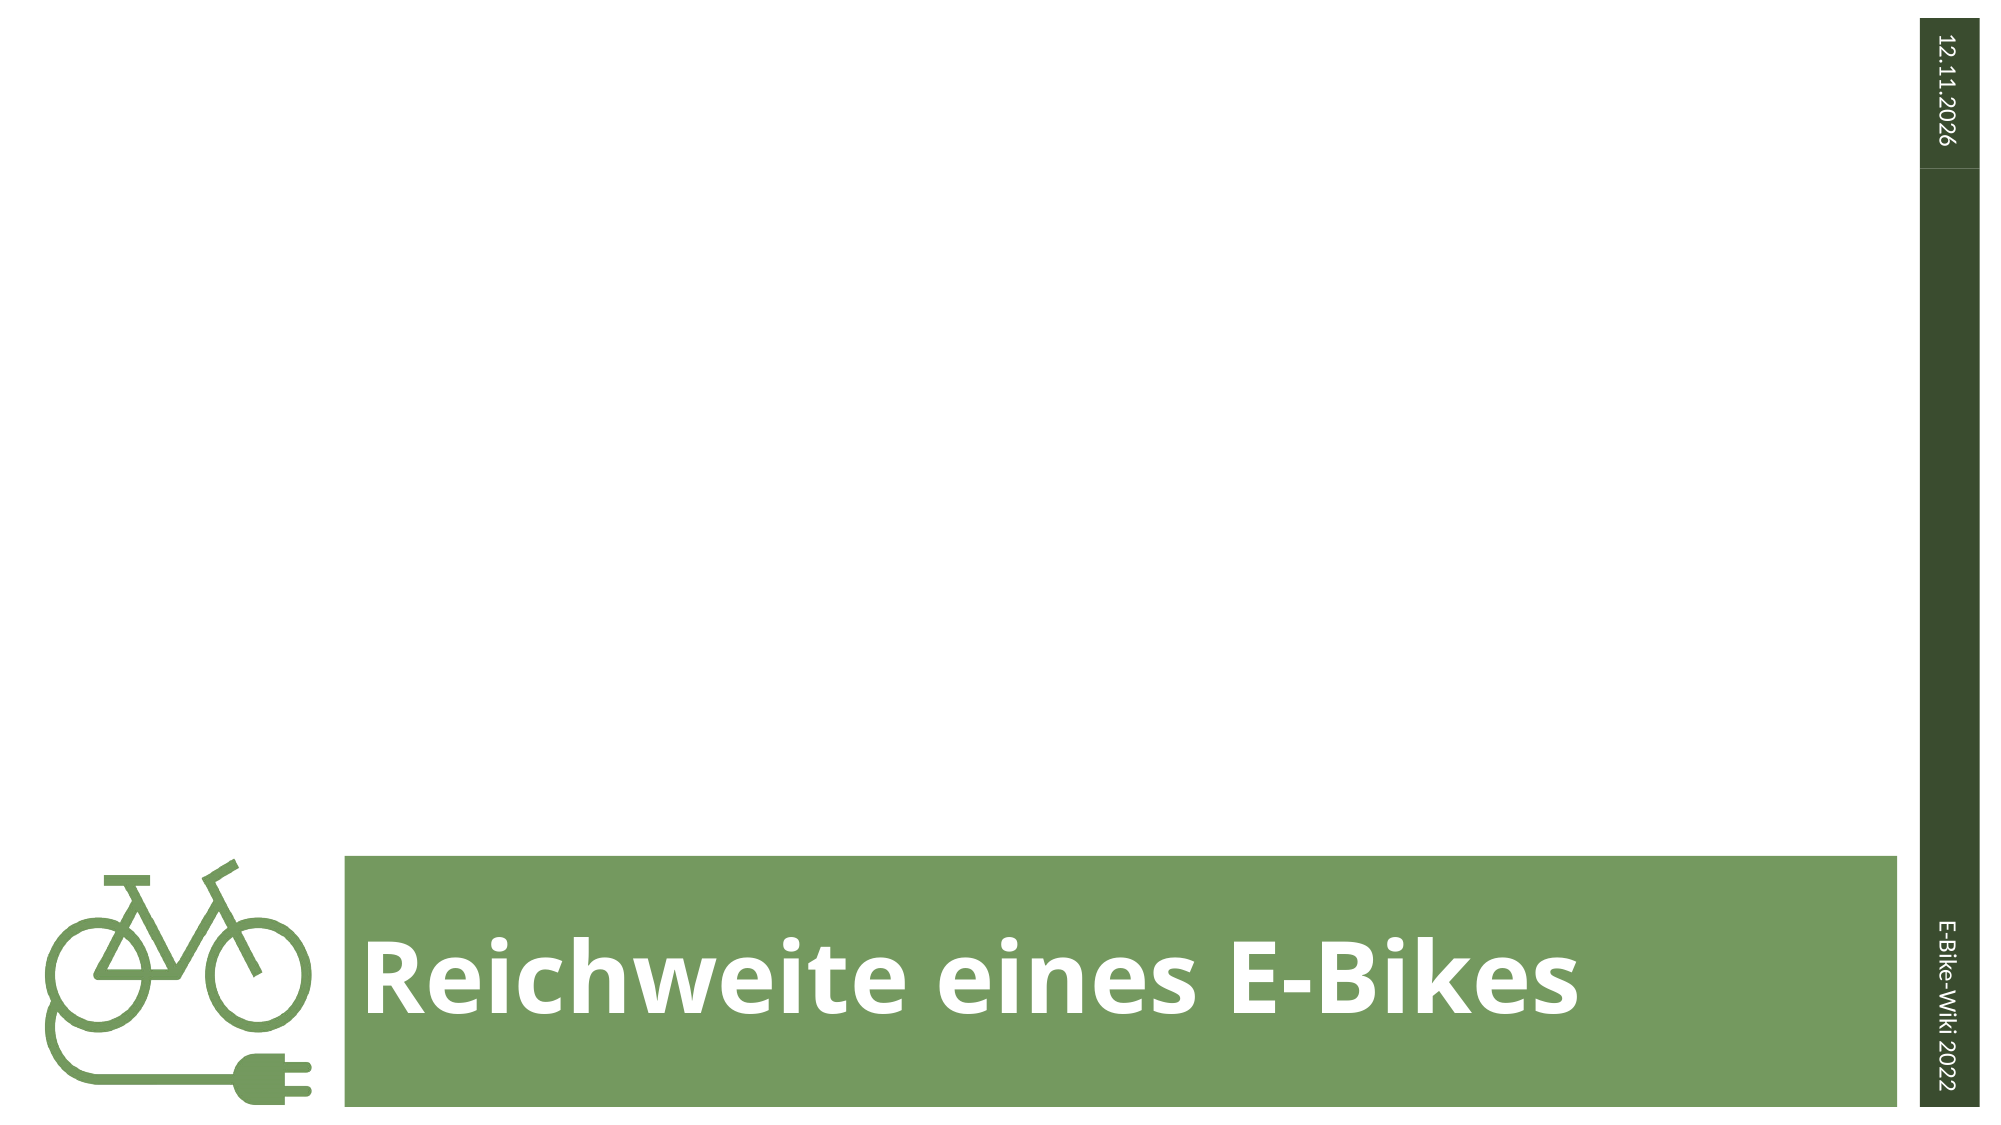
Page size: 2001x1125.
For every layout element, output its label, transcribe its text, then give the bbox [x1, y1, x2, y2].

picture [22, 813, 334, 1125]
title Reichweite eines E-Bikes [344, 855, 1898, 1107]
footer E-Bike-Wiki 2022 [1919, 168, 1980, 1107]
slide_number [1919, 18, 1980, 168]
